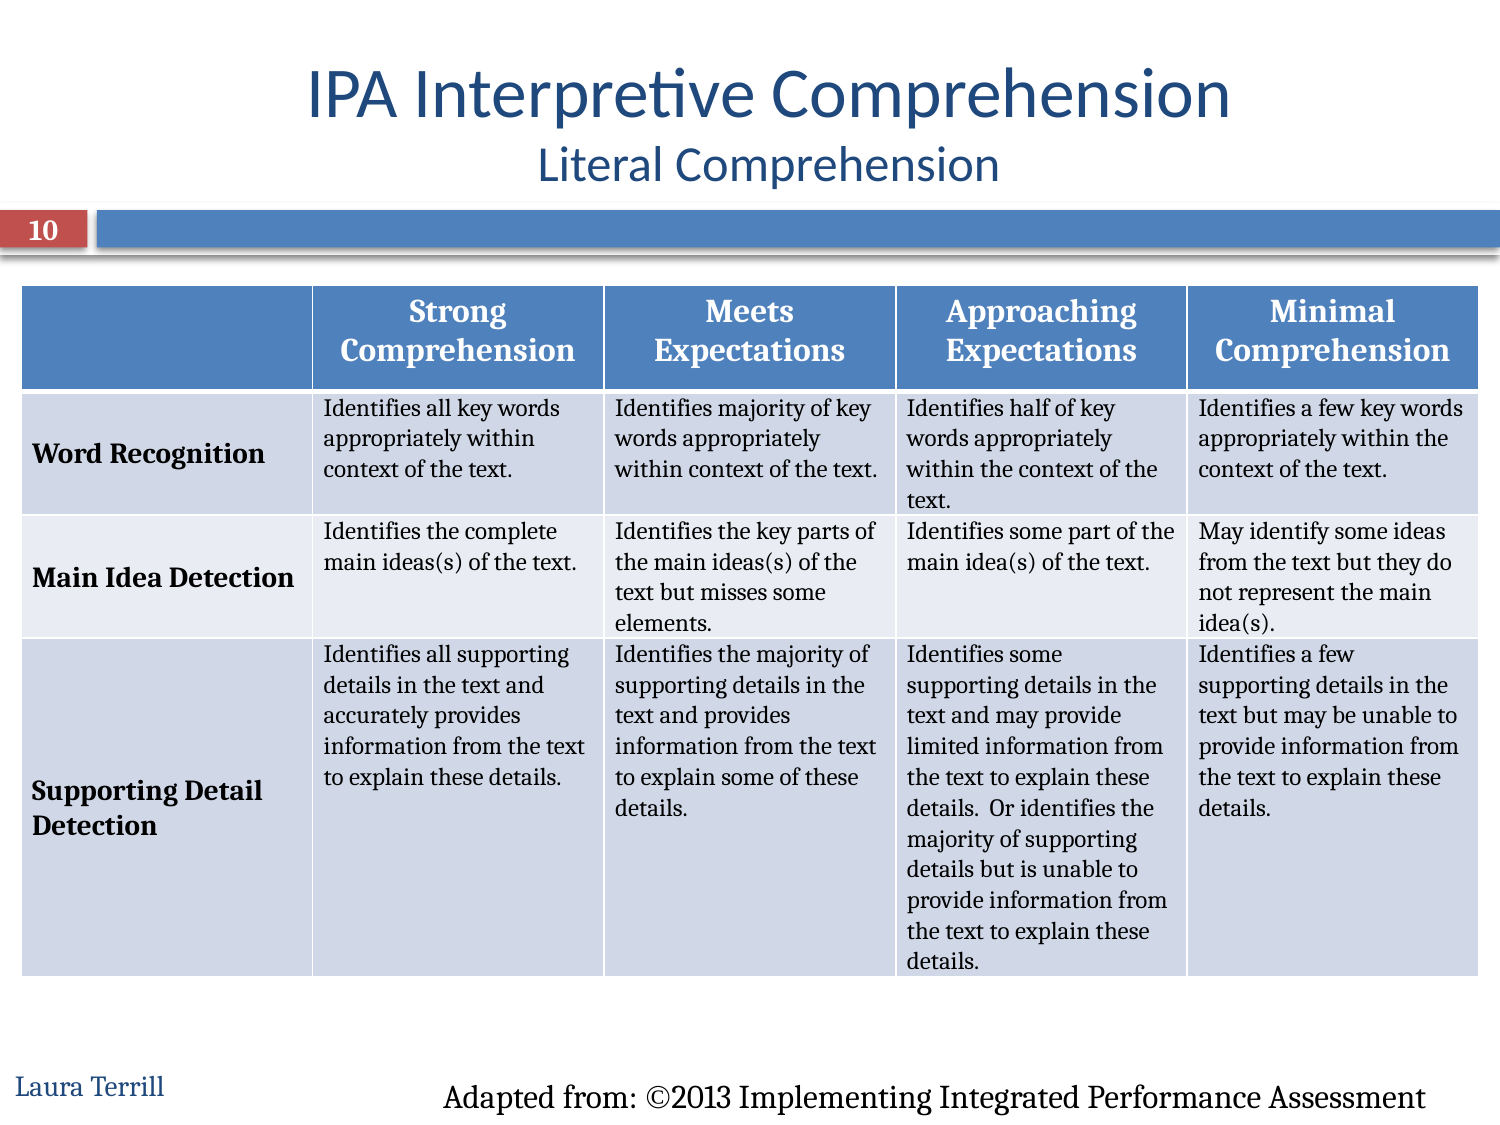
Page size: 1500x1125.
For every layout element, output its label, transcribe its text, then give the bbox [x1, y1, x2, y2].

table_cell Word Recognition [22, 394, 312, 514]
table_cell Main Idea Detection [22, 516, 312, 637]
table_cell Identifies some part of the main idea(s) of the text. [897, 516, 1186, 637]
table_header Meets Expectations [605, 286, 895, 389]
table_cell Identifies a few supporting details in the text but may be unable to provide information from the text to explain these details. [1188, 639, 1478, 976]
table_cell Identifies all key words appropriately within context of the text. [313, 394, 603, 514]
table_header Strong Comprehension [313, 286, 603, 389]
table_cell Identifies majority of key words appropriately within context of the text. [605, 394, 895, 514]
text_box Adapted from: 2013 Implementing Integrated Performance Assessment [428, 1068, 1450, 1123]
table_cell Identifies a few key words appropriately within the context of the text. [1188, 394, 1478, 514]
table_header Minimal Comprehension [1188, 286, 1478, 389]
table_cell Identifies all supporting details in the text and accurately provides information from the text to explain these details. [313, 639, 603, 976]
table_cell Identifies the complete main ideas(s) of the text. [313, 516, 603, 637]
footer Laura Terrill [0, 1054, 890, 1115]
slide_number 10 [0, 208, 88, 249]
table_cell Supporting Detail Detection [22, 639, 312, 976]
table_header [22, 286, 312, 389]
table_cell Identifies half of key words appropriately within the context of the text. [897, 394, 1186, 514]
table_cell May identify some ideas from the text but they do not represent the main idea(s). [1188, 516, 1478, 637]
table_cell Identifies the majority of supporting details in the text and provides information from the text to explain some of these details. [605, 639, 895, 976]
table_header Approaching Expectations [897, 286, 1186, 389]
table_cell Identifies the key parts of the main ideas(s) of the text but misses some elements. [605, 516, 895, 637]
title IPA Interpretive Comprehension Literal Comprehension [100, 37, 1438, 200]
table_cell Identifies some supporting details in the text and may provide limited information from the text to explain these details. Or identifies the majority of supporting details but is unable to provide information from the text to explain these details. [897, 639, 1186, 976]
